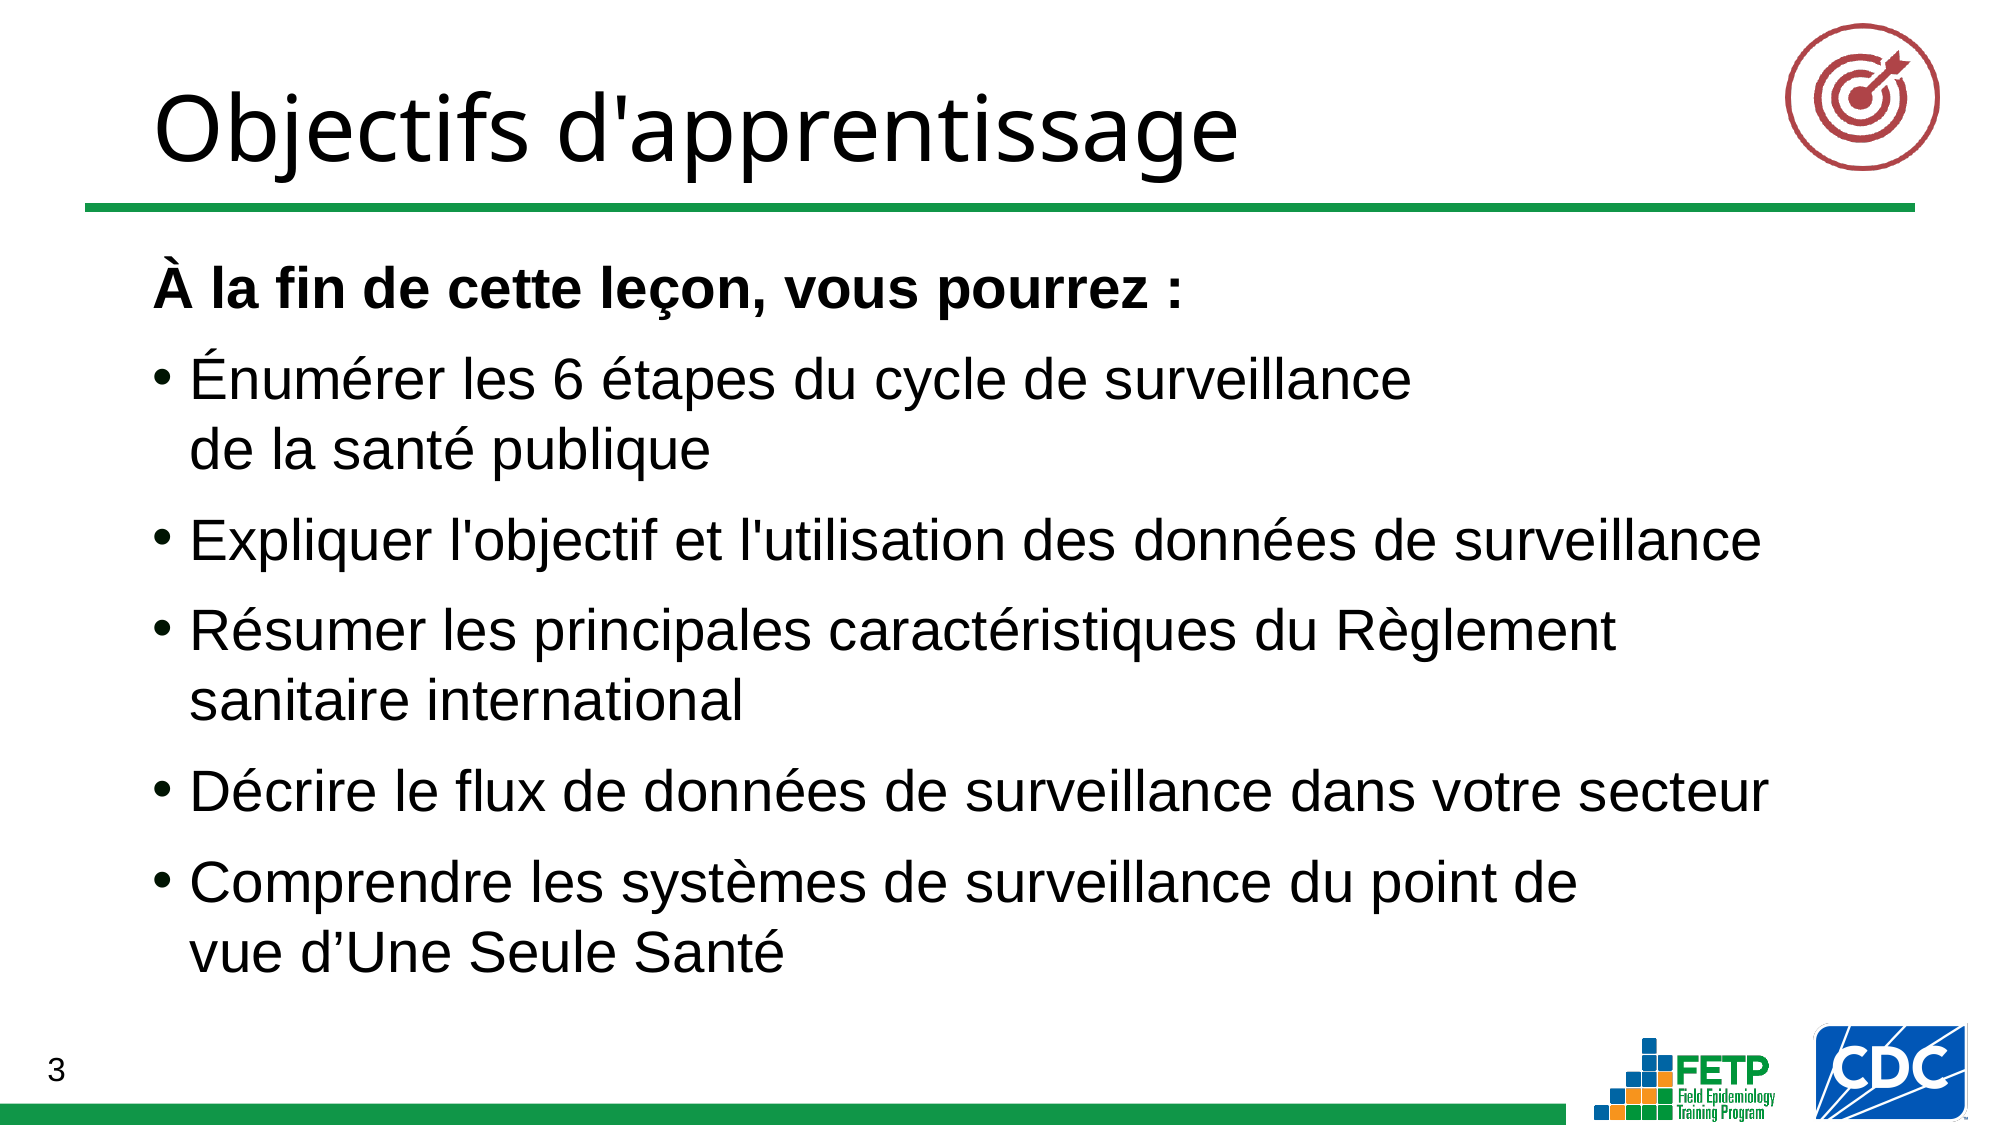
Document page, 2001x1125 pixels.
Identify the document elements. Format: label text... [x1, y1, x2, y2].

list À la fin de cette leçon, vous pourrez : Énumérer les 6 étapes du cycle de surveillance de la santé publique Expliquer l'objectif et l'utilisation des données de surveillance Résumer les principales caractéristiques du Règlement sanitaire international Décrire le flux de données de surveillance dans votre secteur Comprendre les systèmes de surveillance du point de vue d’Une Seule Santé [137, 242, 1863, 1004]
title Objectifs d'apprentissage [137, 75, 1863, 207]
text_box [477, 535, 2000, 1125]
picture [1785, 23, 1940, 171]
